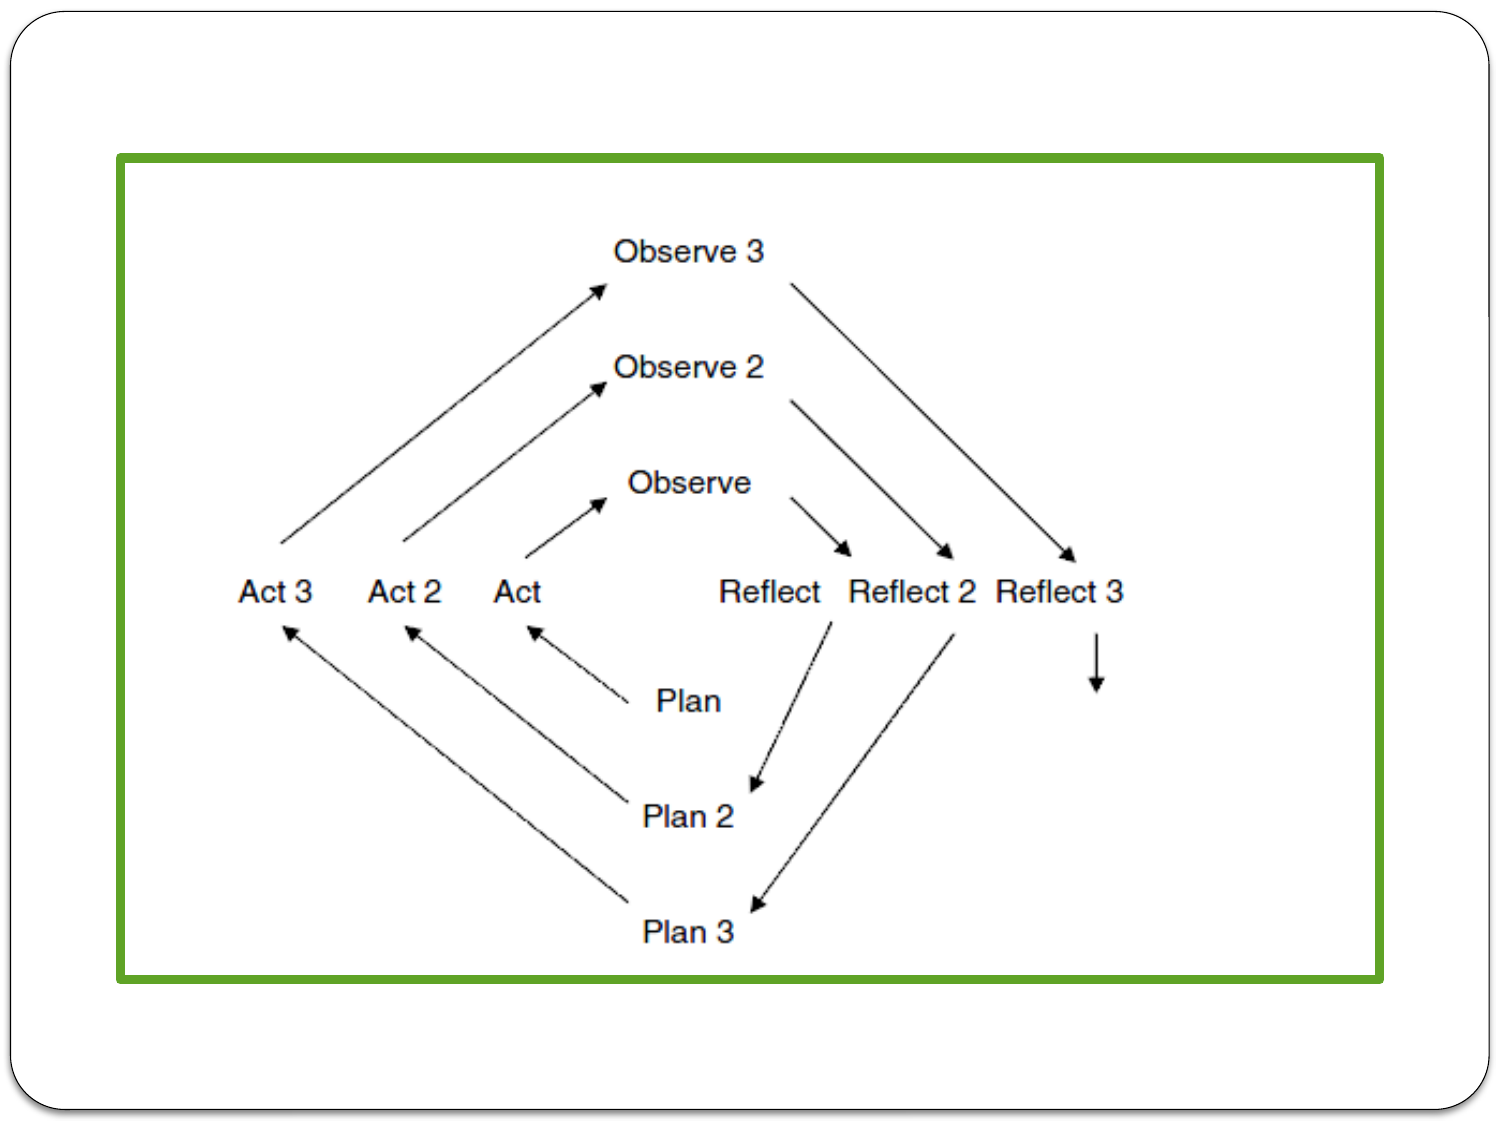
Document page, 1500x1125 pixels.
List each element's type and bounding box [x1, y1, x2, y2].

picture [124, 162, 1376, 976]
